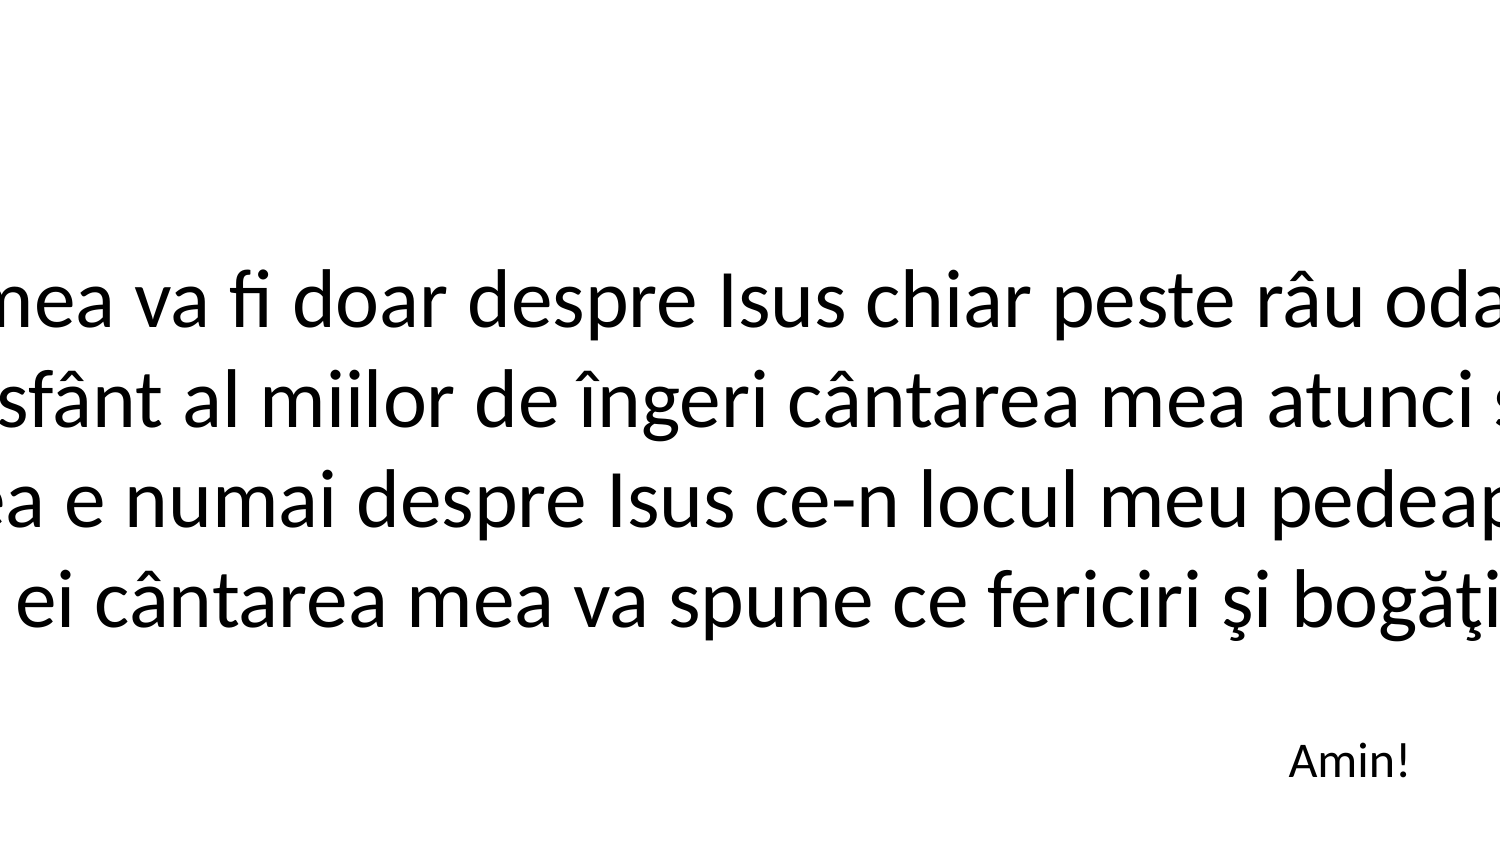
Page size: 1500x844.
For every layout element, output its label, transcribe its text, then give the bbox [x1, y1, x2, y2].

text_box Amin! [1273, 674, 1427, 795]
text_box 3. Cântarea mea va fi doar despre Isus chiar peste râu odată-n veşnicii, cu imnul sfânt al miilor de îngeri cântarea mea atunci se va uni. Cântarea mea e numai despre Isus ce-n locul meu pedeapsa a purtat, și-n versul ei cântarea mea va spune ce fericiri şi bogăţii mi-a dat. [0, 192, 1500, 652]
